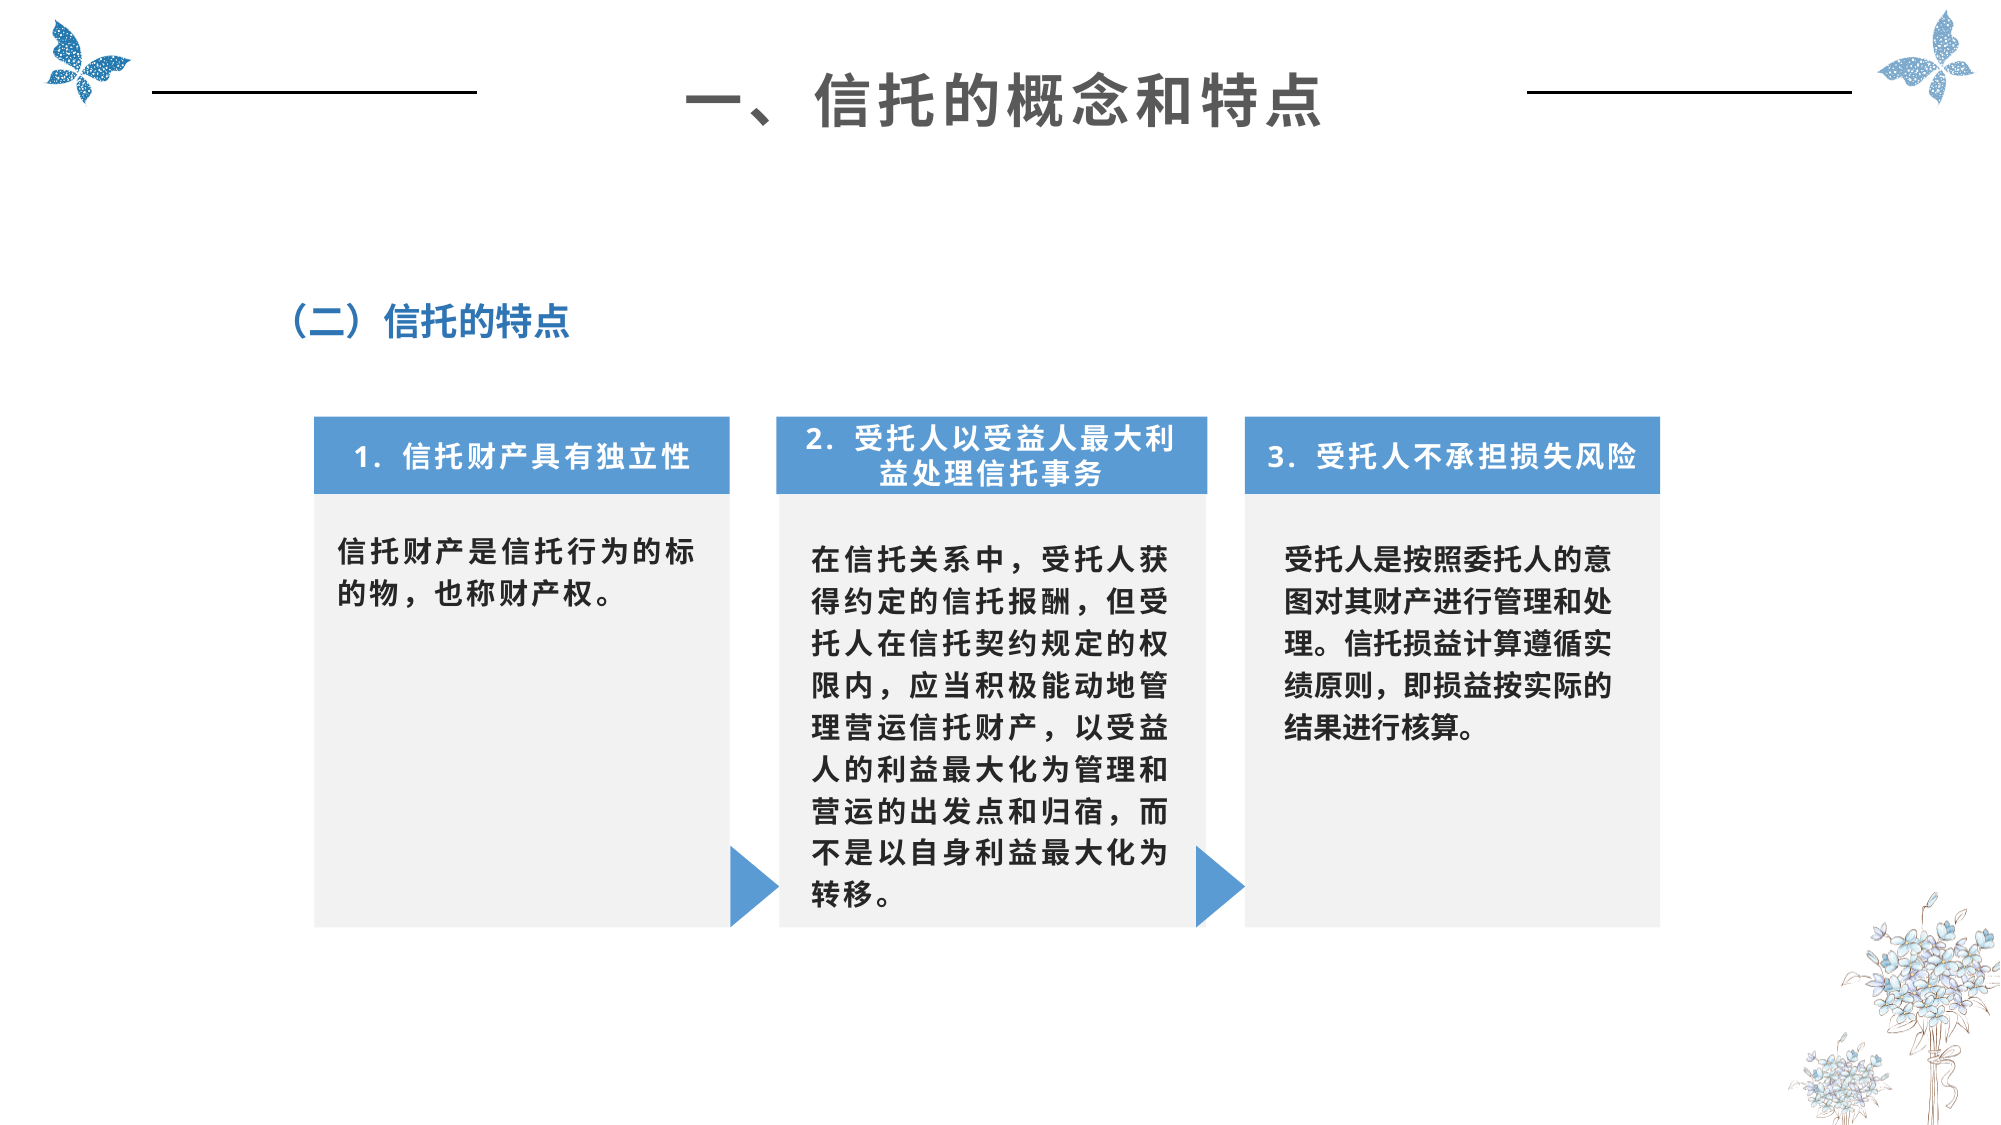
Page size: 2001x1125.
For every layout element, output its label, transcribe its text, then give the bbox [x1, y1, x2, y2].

text_box [729, 843, 781, 930]
text_box （二）信托的特点 [255, 267, 1883, 351]
picture [1788, 892, 2000, 1125]
text_box [313, 493, 731, 928]
text_box 2. 受托人以受益人最大利益处理信托事务 [775, 416, 1208, 495]
text_box 信托财产是信托行为的标的物，也称财产权。 [322, 518, 713, 869]
text_box [778, 493, 1207, 928]
text_box 1. 信托财产具有独立性 [313, 416, 731, 493]
text_box 3. 受托人不承担损失风险 [1244, 416, 1661, 493]
text_box [1244, 493, 1661, 928]
text_box 受托人是按照委托人的意图对其财产进行管理和处理。信托损益计算遵循实绩原则，即损益按实际的结果进行核算。 [1269, 526, 1628, 876]
text_box 在信托关系中，受托人获得约定的信托报酬，但受托人在信托契约规定的权限内，应当积极能动地管理营运信托财产，以受益人的利益最大化为管理和营运的出发点和归宿，而不是以自身利益最大化为转移。 [796, 526, 1187, 877]
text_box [151, 55, 1852, 142]
text_box [1195, 843, 1247, 930]
